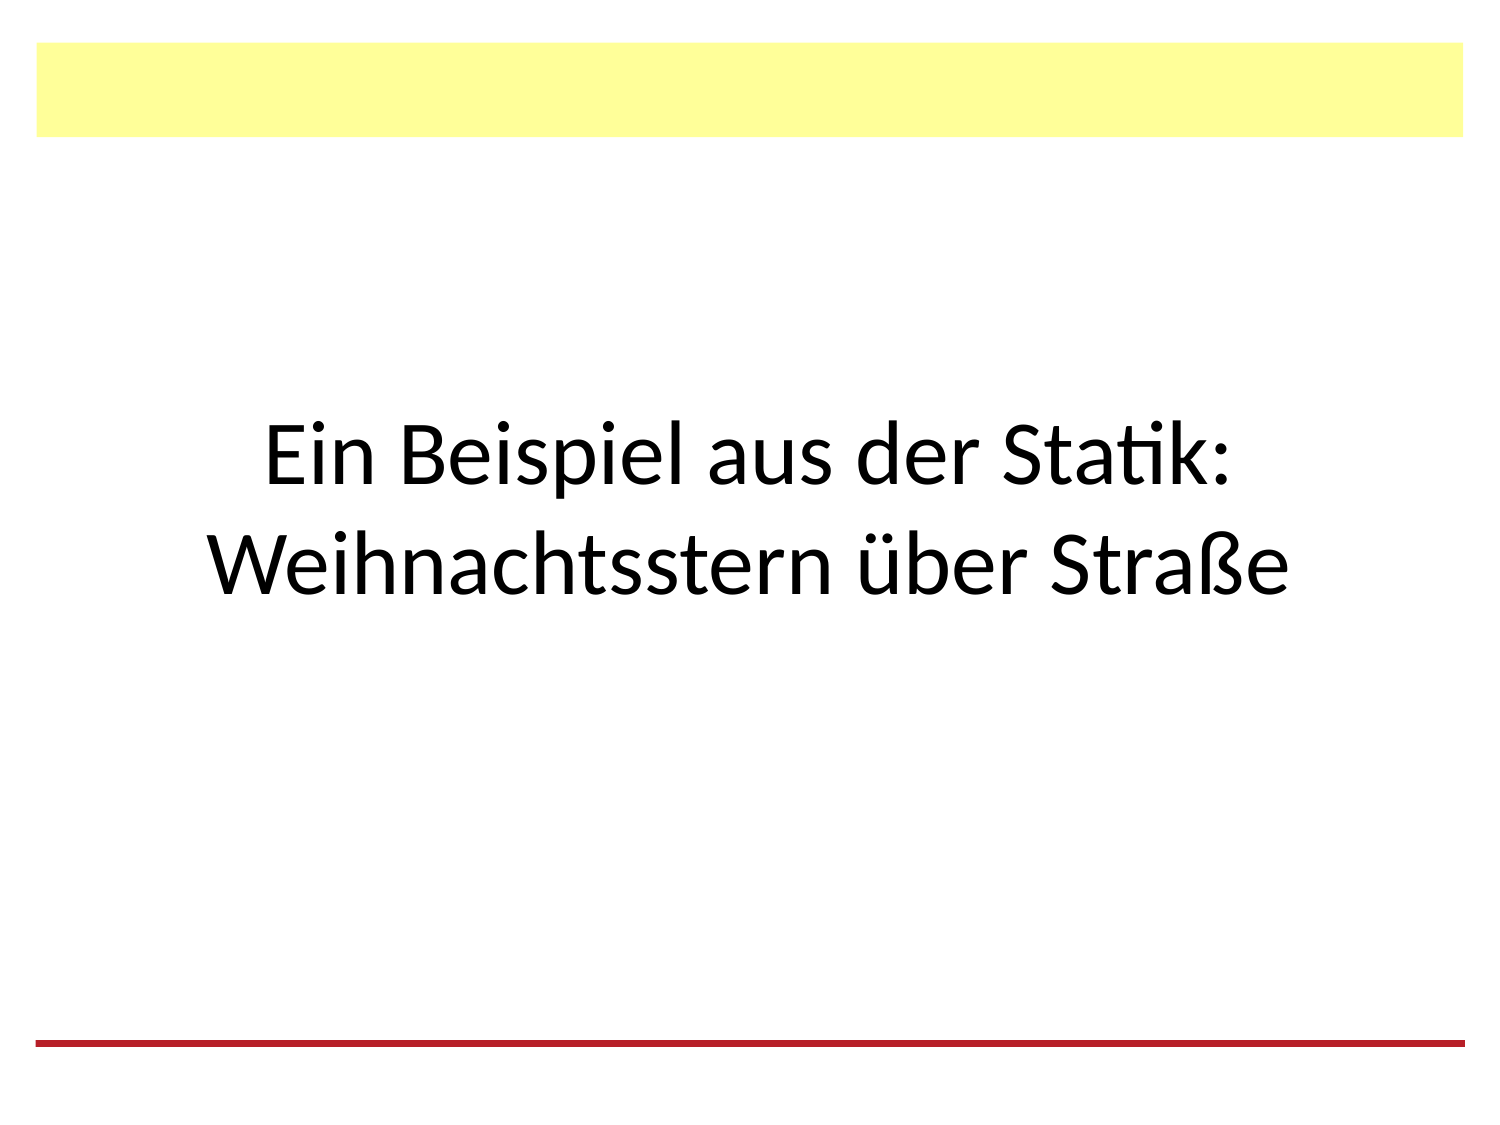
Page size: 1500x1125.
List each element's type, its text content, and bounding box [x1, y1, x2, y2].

title Ein Beispiel aus der Statik: Weihnachtsstern über Straße [112, 385, 1388, 627]
